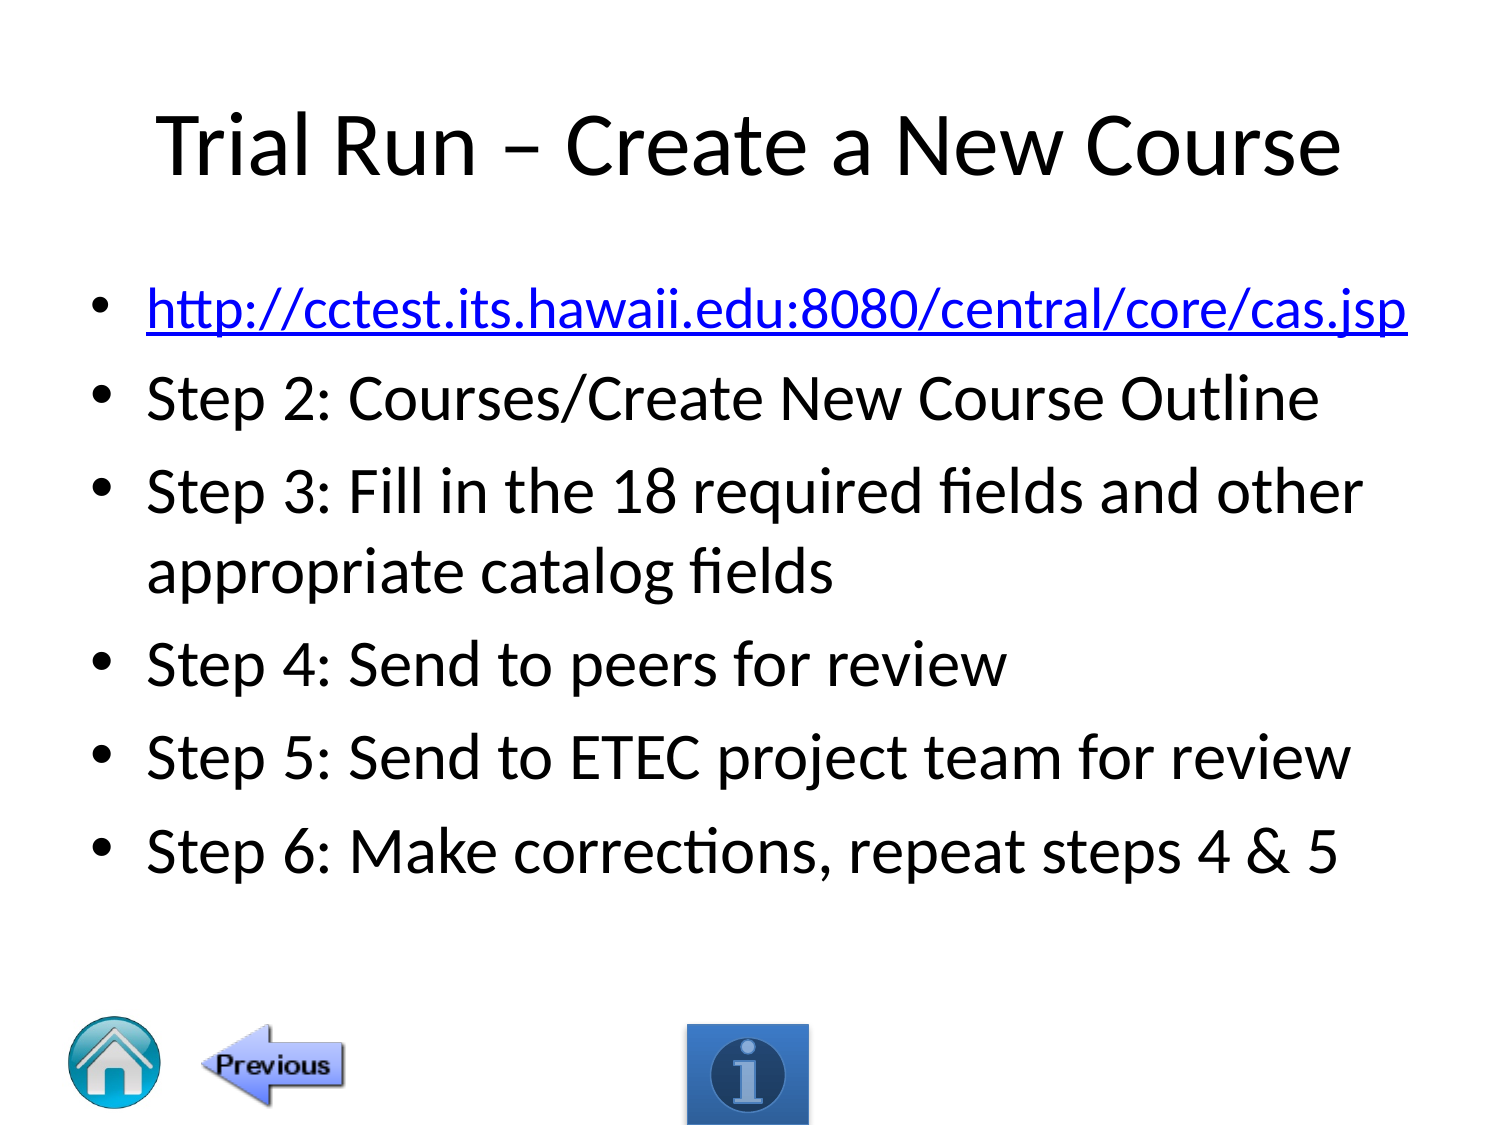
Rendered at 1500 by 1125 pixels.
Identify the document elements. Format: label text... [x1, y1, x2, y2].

picture [200, 1023, 350, 1113]
picture [62, 1009, 166, 1113]
list http://cctest.its.hawaii.edu:8080/central/core/cas.jsp Step 2: Courses/Create New Course Outline Step 3: Fill in the 18 required fields and other appropriate catalog fields Step 4: Send to peers for review Step 5: Send to ETEC project team for review Step 6: Make corrections, repeat steps 4 & 5 [75, 262, 1425, 1005]
title Trial Run – Create a New Course [75, 45, 1425, 233]
text_box [687, 1024, 809, 1125]
